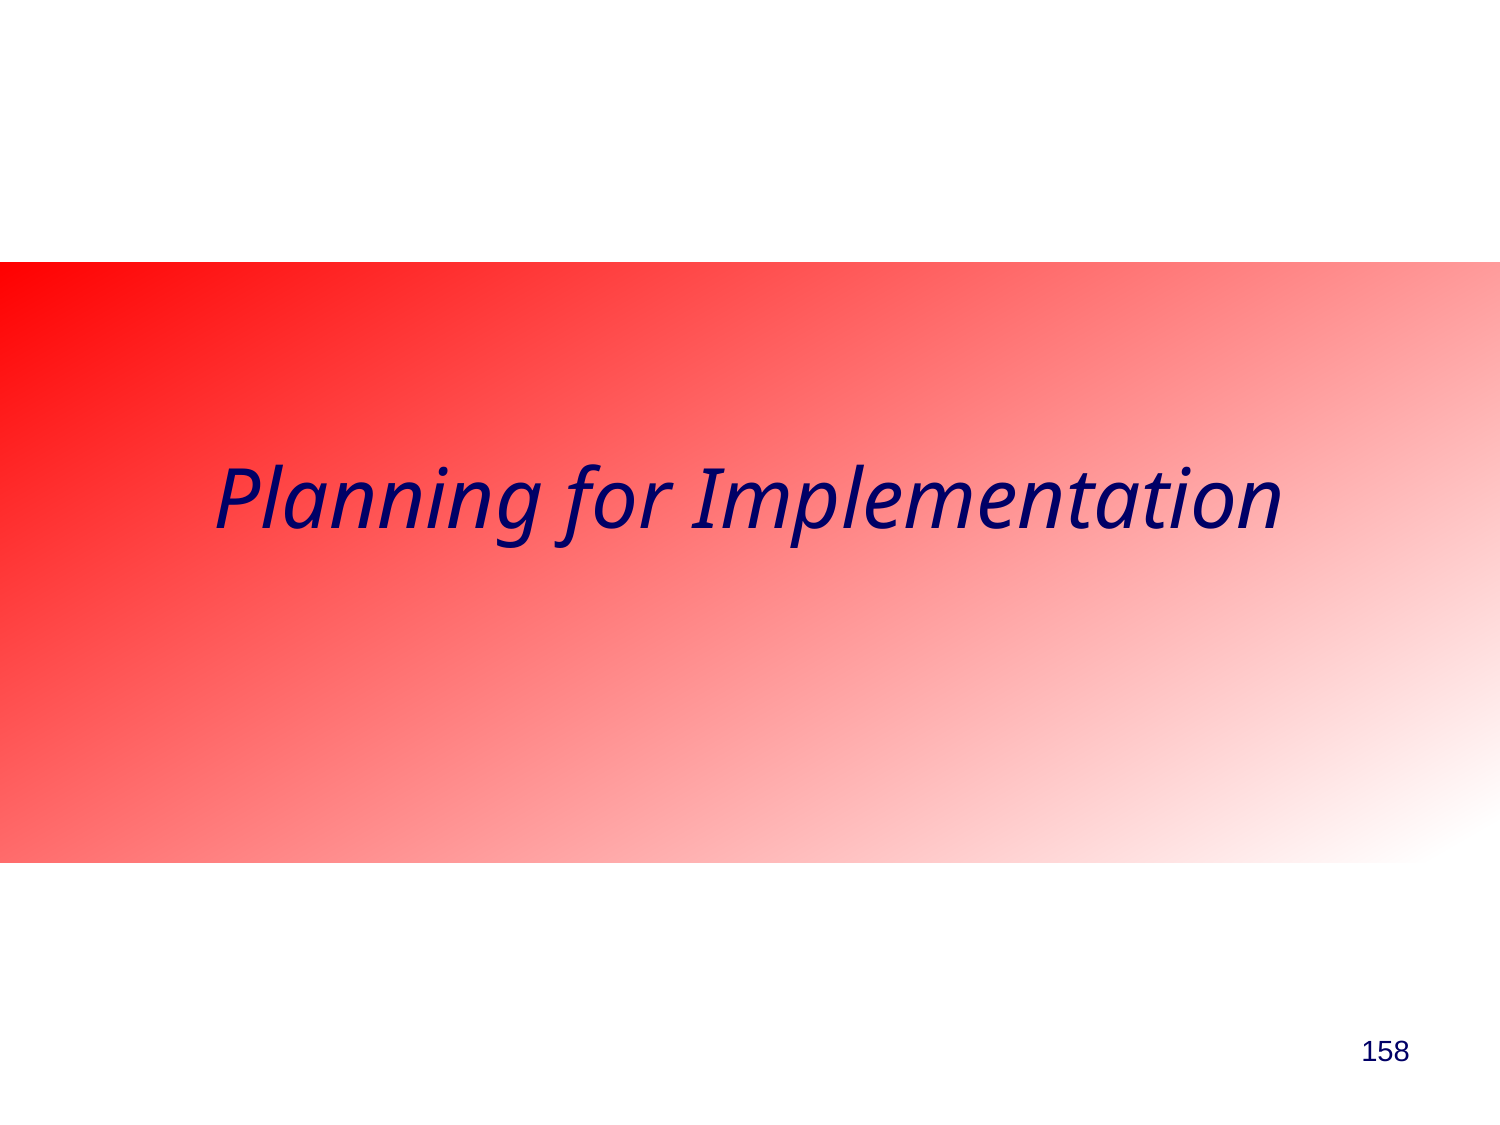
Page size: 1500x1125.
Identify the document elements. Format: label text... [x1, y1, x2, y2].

slide_number 158 [1074, 1024, 1426, 1103]
title Planning for Implementation [112, 424, 1388, 667]
